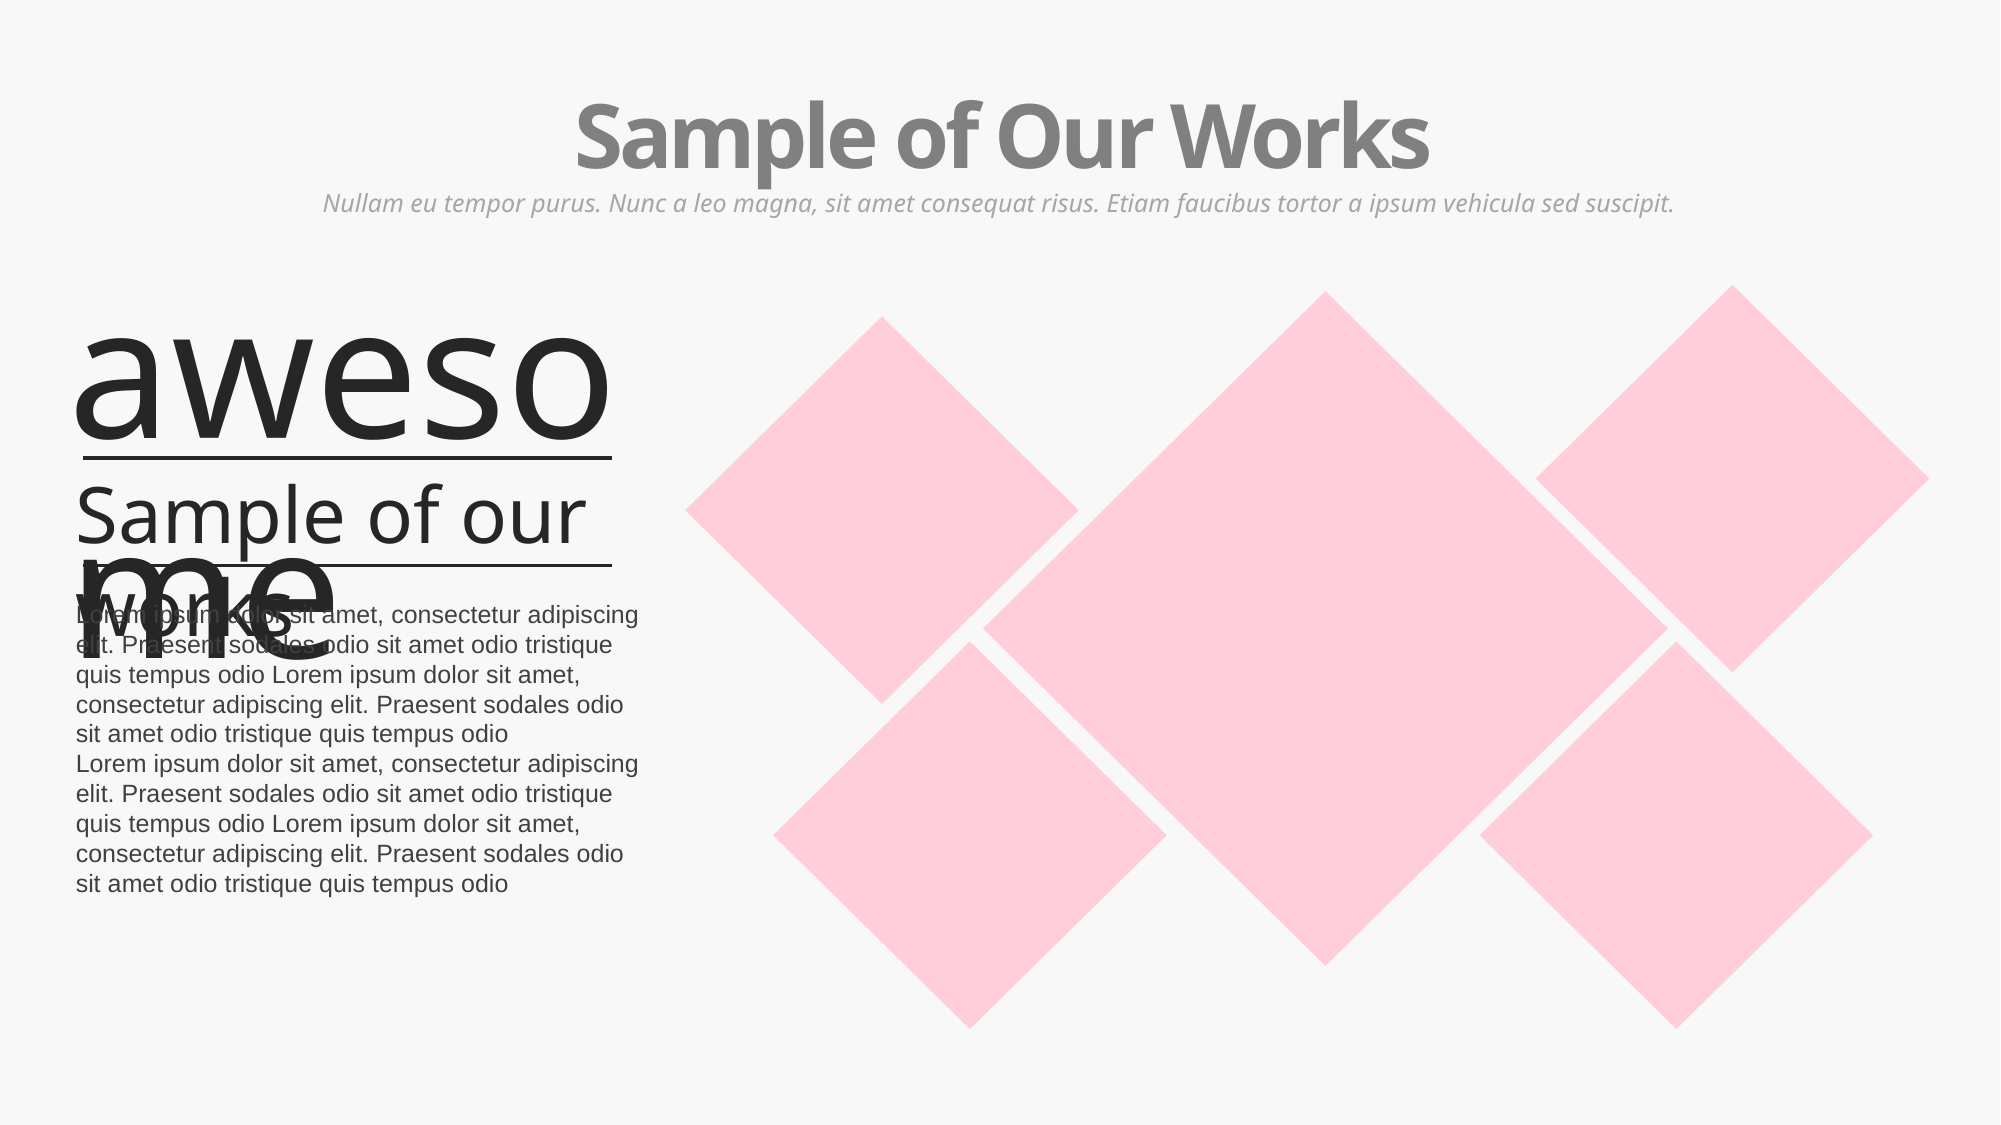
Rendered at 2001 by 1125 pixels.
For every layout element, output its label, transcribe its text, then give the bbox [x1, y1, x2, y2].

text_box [1479, 641, 1874, 1030]
text_box Sample of our works [61, 458, 684, 660]
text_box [982, 290, 1535, 967]
text_box Nullam eu tempor purus. Nunc a leo magna, sit amet consequat risus. Etiam faucibus tortor a ipsum vehicula sed suscipit. [123, 182, 1884, 223]
text_box awesome [53, 247, 660, 702]
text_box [772, 641, 1167, 1030]
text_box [1535, 284, 1930, 673]
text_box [684, 316, 1079, 705]
text_box Lorem ipsum dolor sit amet, consectetur adipiscing elit. Praesent sodales odio sit amet odio tristique quis tempus odio Lorem ipsum dolor sit amet, consectetur adipiscing elit. Praesent sodales odio sit amet odio tristique quis tempus odio Lorem ipsum dolor sit amet, consectetur adipiscing elit. Praesent sodales odio sit amet odio tristique quis tempus odio Lorem ipsum dolor sit amet, consectetur adipiscing elit. Praesent sodales odio sit amet odio tristique quis tempus odio [61, 590, 660, 935]
text_box Sample of Our Works [563, 74, 1444, 182]
